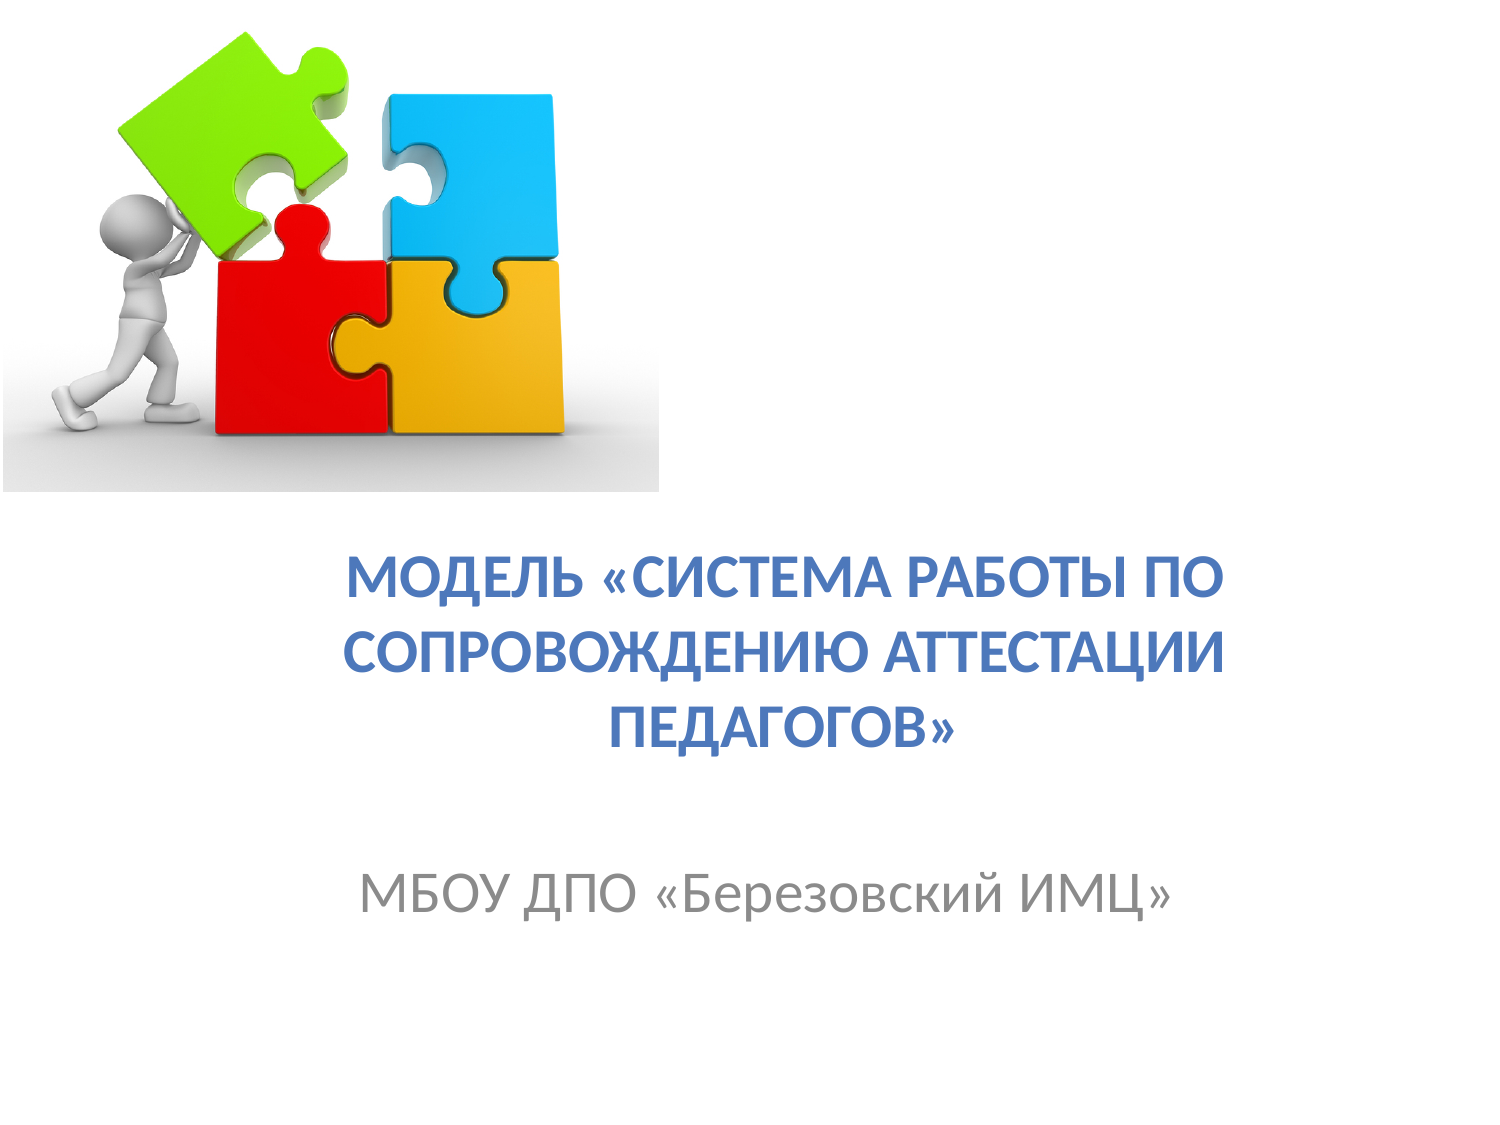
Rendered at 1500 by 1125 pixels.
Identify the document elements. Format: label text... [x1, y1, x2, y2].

subtitle МБОУ ДПО «Березовский ИМЦ» [336, 846, 1198, 1000]
picture [3, 0, 660, 492]
title Модель «Система работы по сопровождению аттестации педагогов» [147, 527, 1423, 769]
